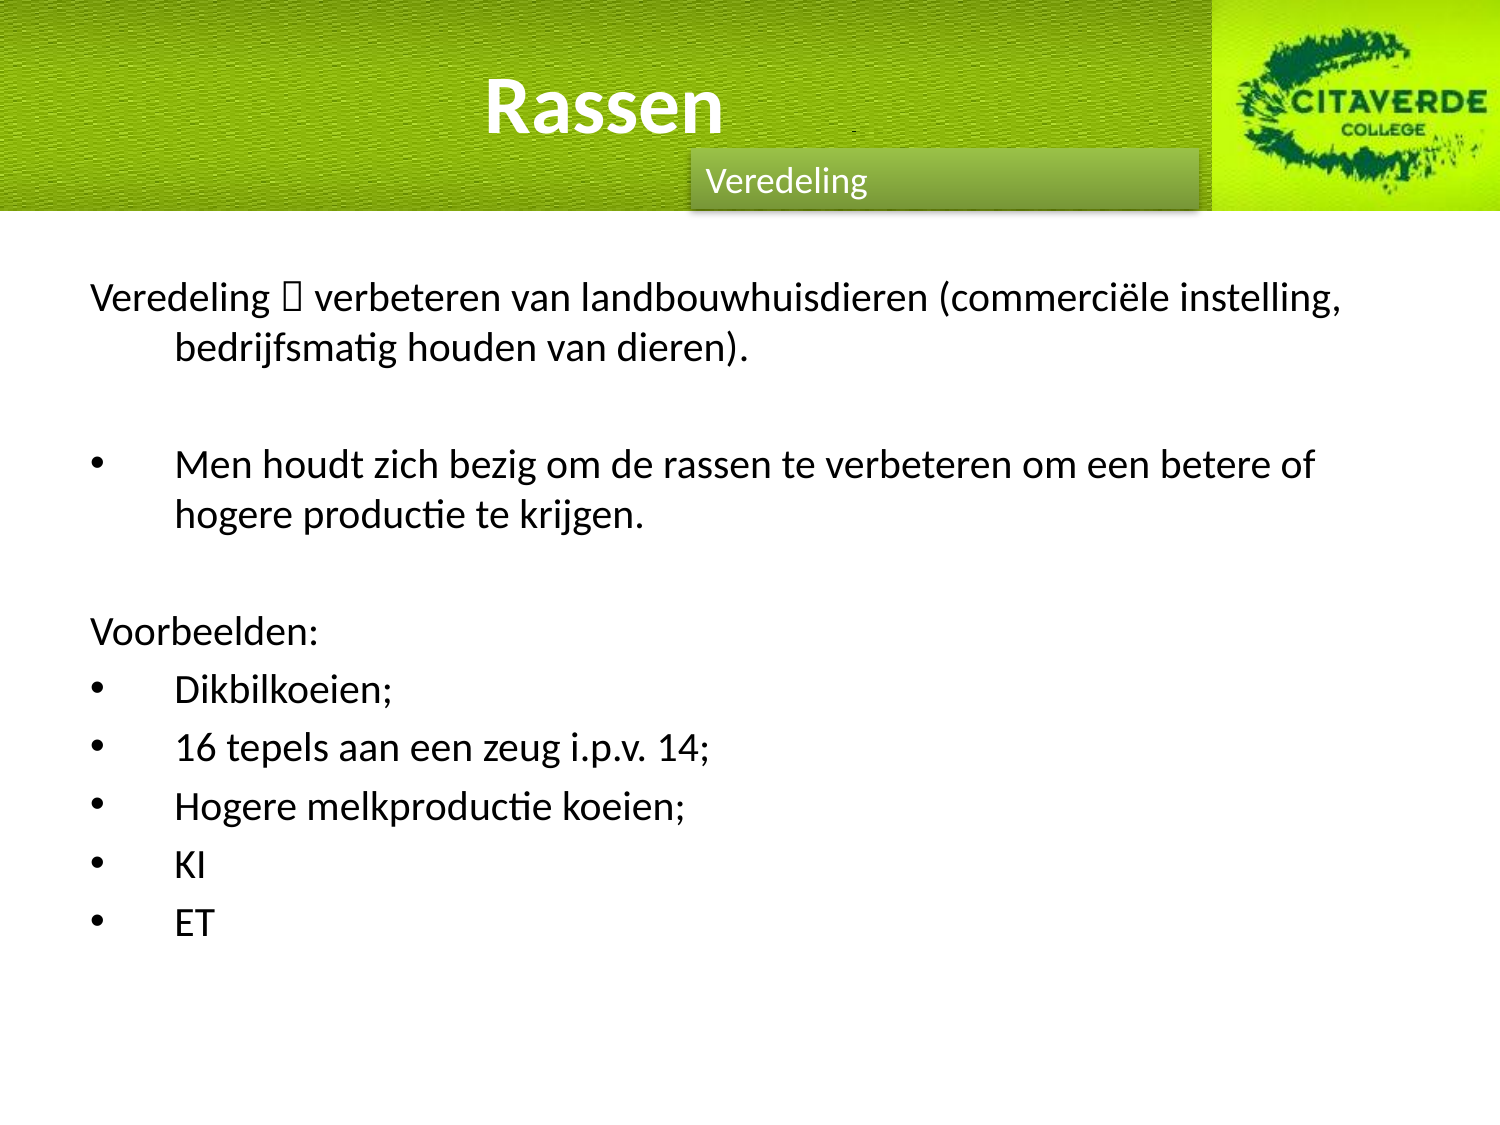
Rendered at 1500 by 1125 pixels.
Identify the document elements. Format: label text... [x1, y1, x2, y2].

picture [0, 0, 1500, 212]
list Veredeling  verbeteren van landbouwhuisdieren (commerciële instelling, bedrijfsmatig houden van dieren). Men houdt zich bezig om de rassen te verbeteren om een betere of hogere productie te krijgen. Voorbeelden: Dikbilkoeien; 16 tepels aan een zeug i.p.v. 14; Hogere melkproductie koeien; KI ET [74, 262, 1426, 1006]
